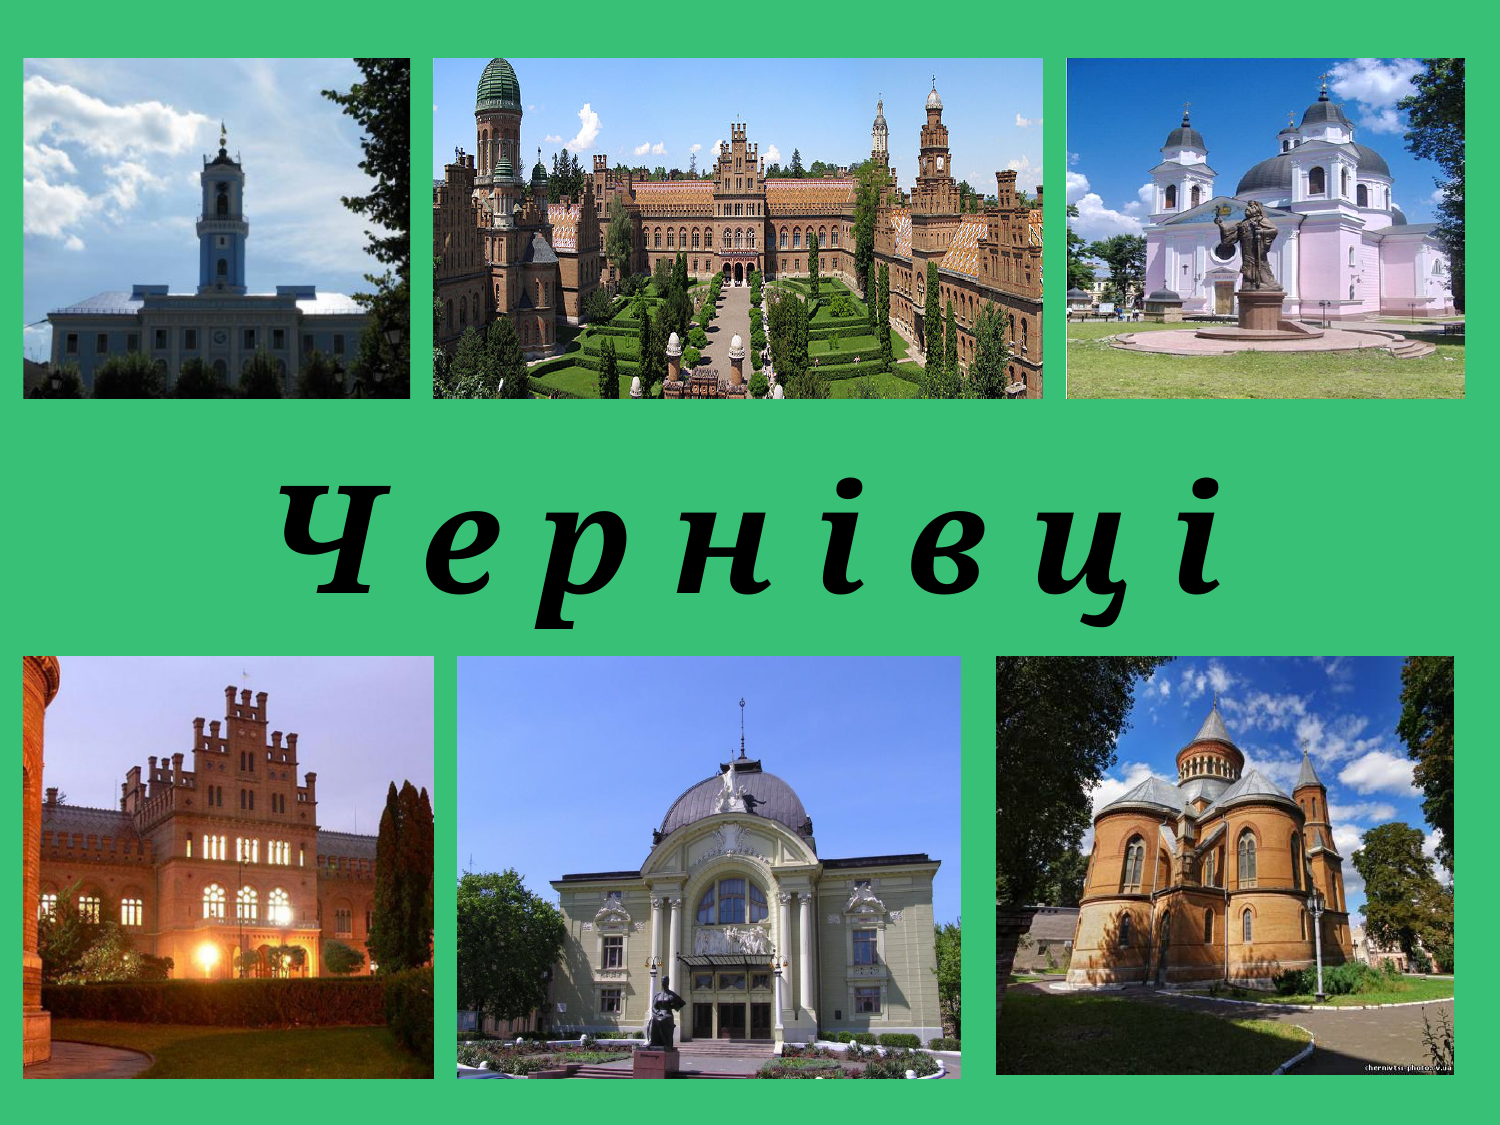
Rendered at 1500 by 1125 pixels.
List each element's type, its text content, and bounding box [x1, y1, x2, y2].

picture [995, 655, 1454, 1075]
picture [23, 58, 411, 399]
title Ч е р н і в ц і [70, 457, 1421, 610]
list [433, 58, 1044, 399]
picture [1066, 58, 1466, 399]
picture [23, 655, 434, 1079]
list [456, 655, 962, 1079]
